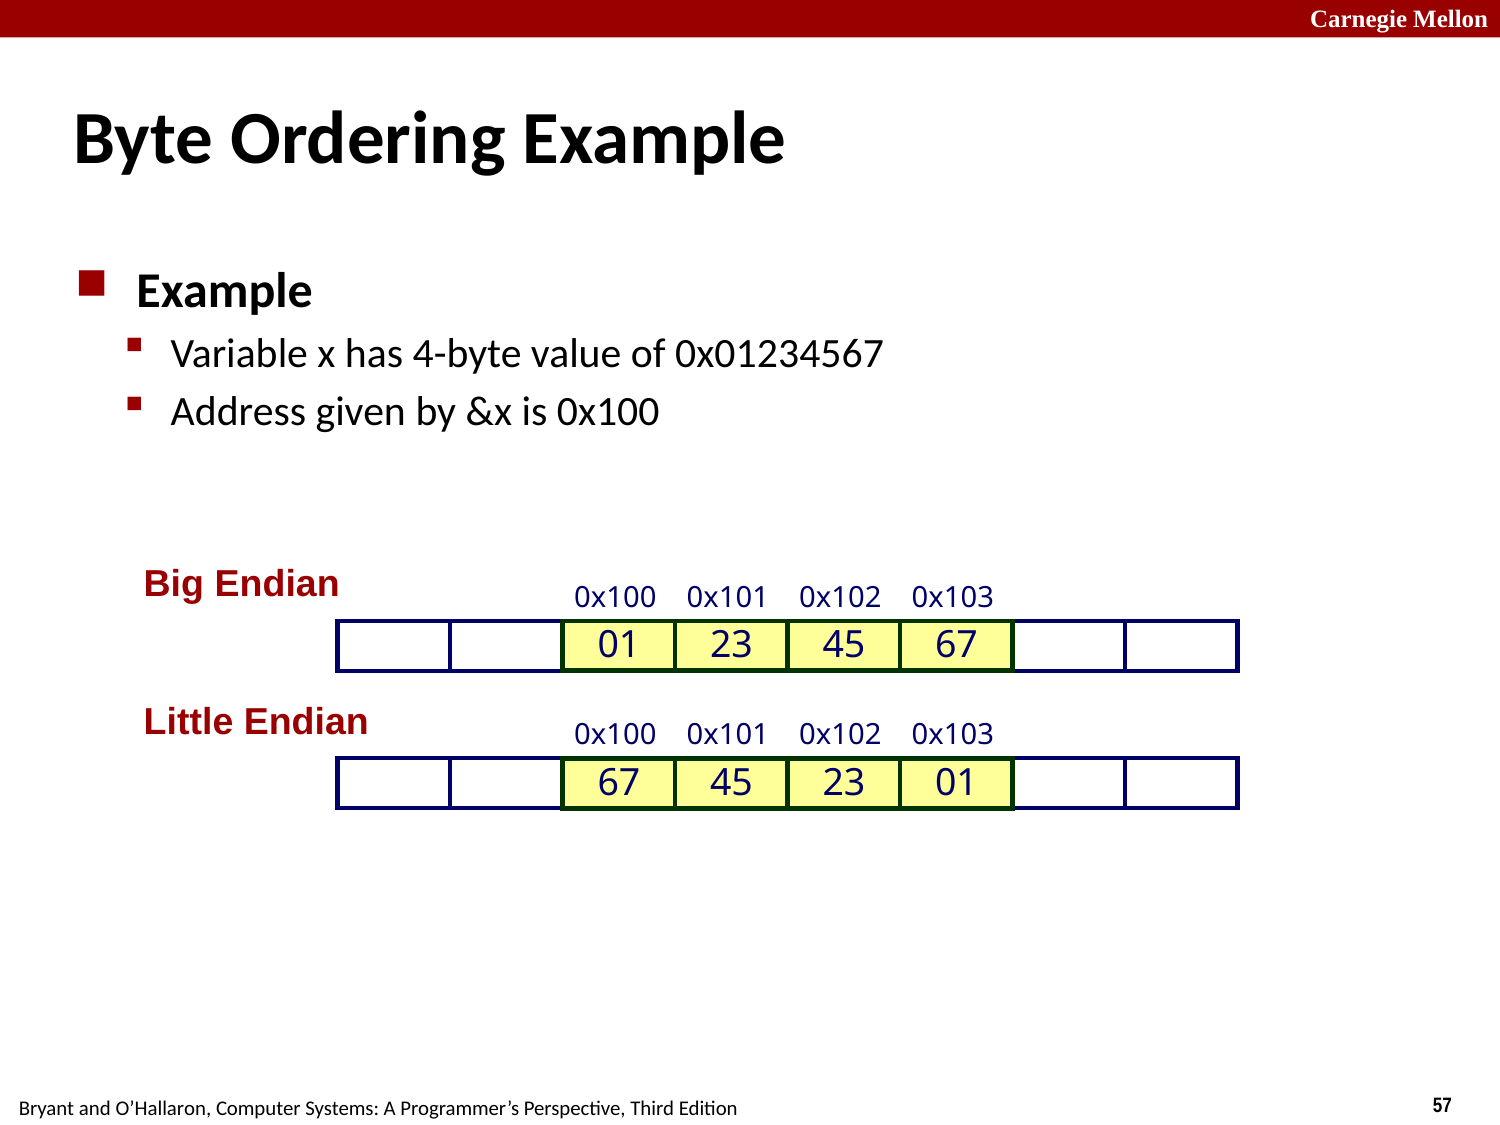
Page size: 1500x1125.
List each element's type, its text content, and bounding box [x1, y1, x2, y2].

list Example Variable x has 4-byte value of 0x01234567 Address given by &x is 0x100 [64, 249, 1361, 1040]
text_box Big Endian [137, 558, 432, 613]
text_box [337, 570, 1238, 676]
title Byte Ordering Example [58, 71, 1305, 197]
text_box Little Endian [137, 695, 432, 750]
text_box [337, 707, 1238, 813]
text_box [562, 616, 1013, 676]
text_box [562, 753, 1013, 813]
